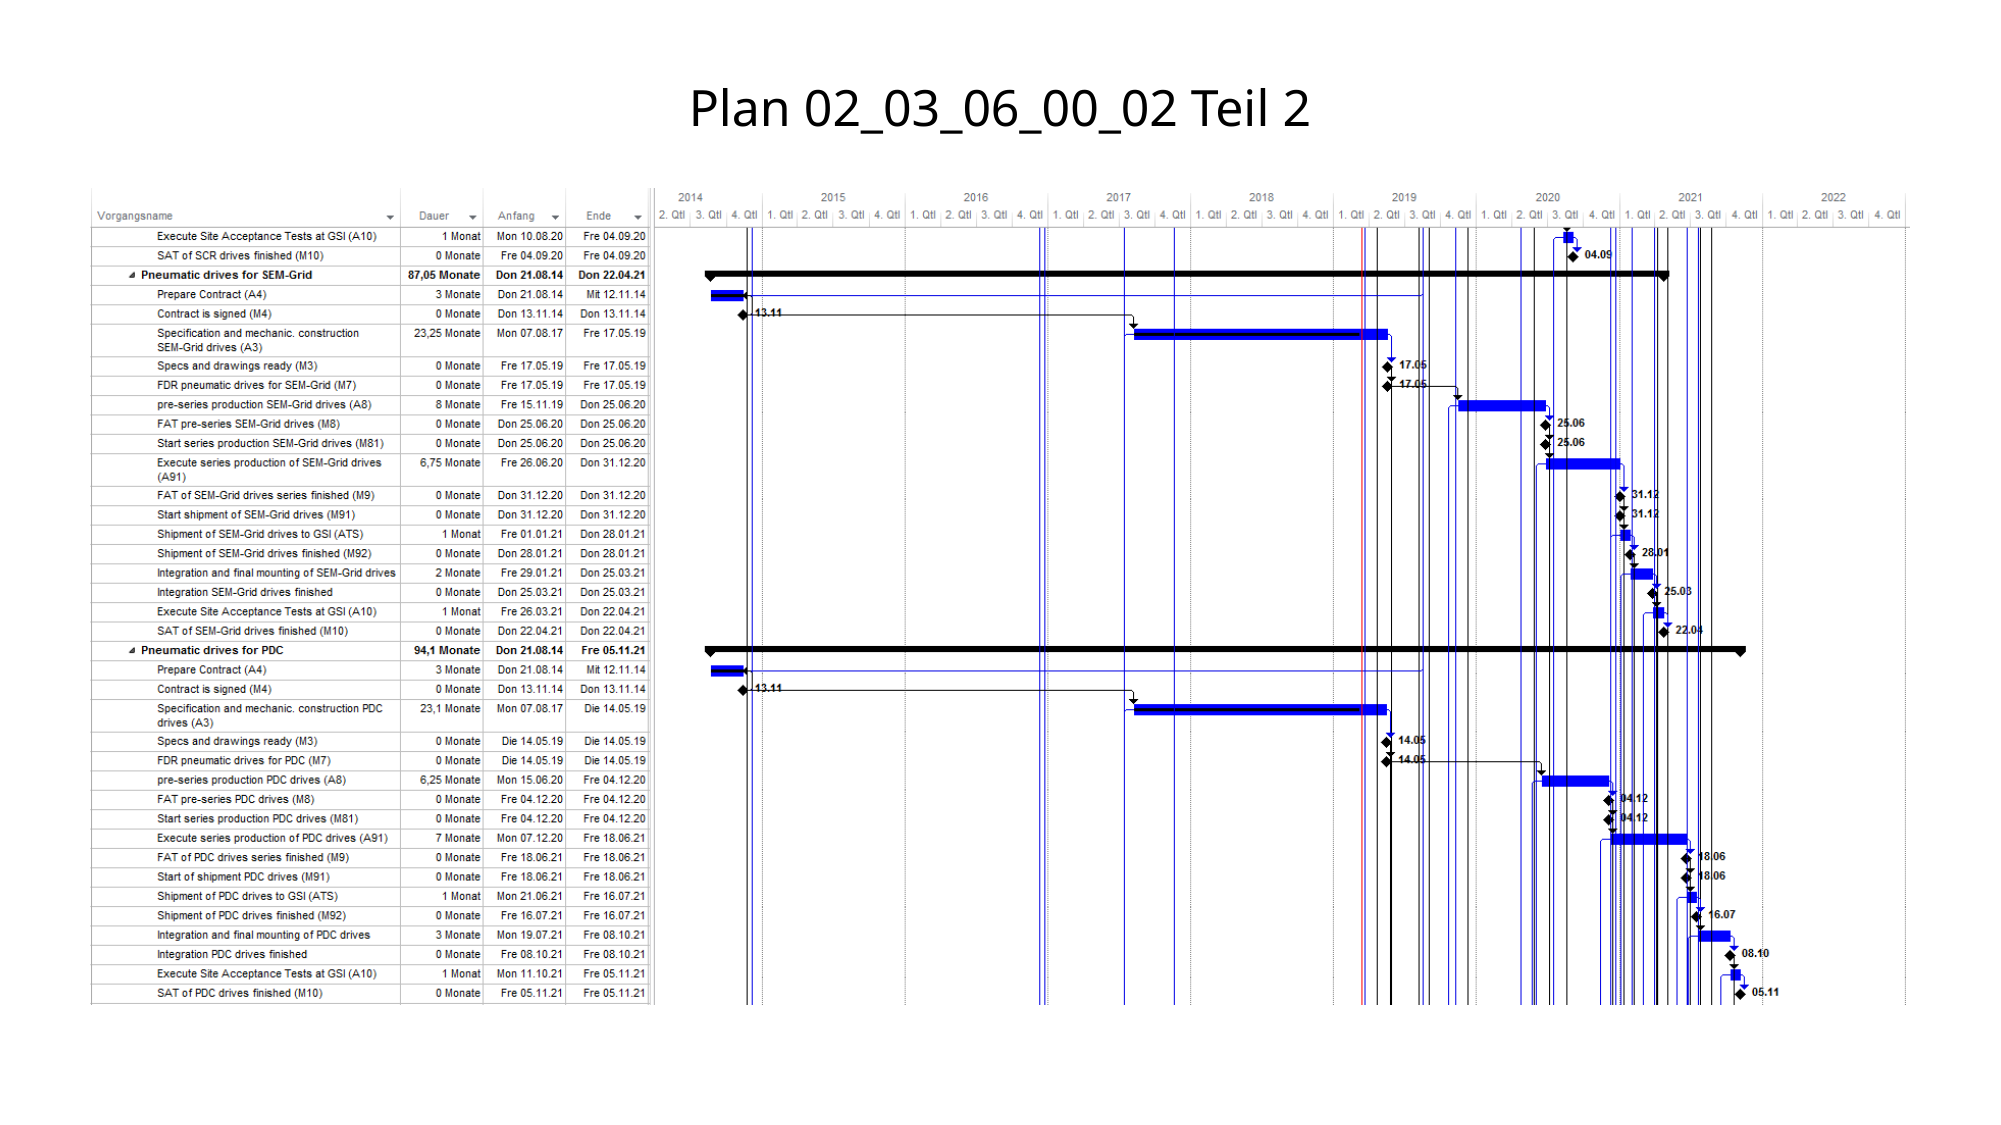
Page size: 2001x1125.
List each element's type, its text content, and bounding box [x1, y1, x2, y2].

title Plan 02_03_06_00_02 Teil 2 [137, 59, 1863, 160]
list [90, 187, 1910, 1005]
